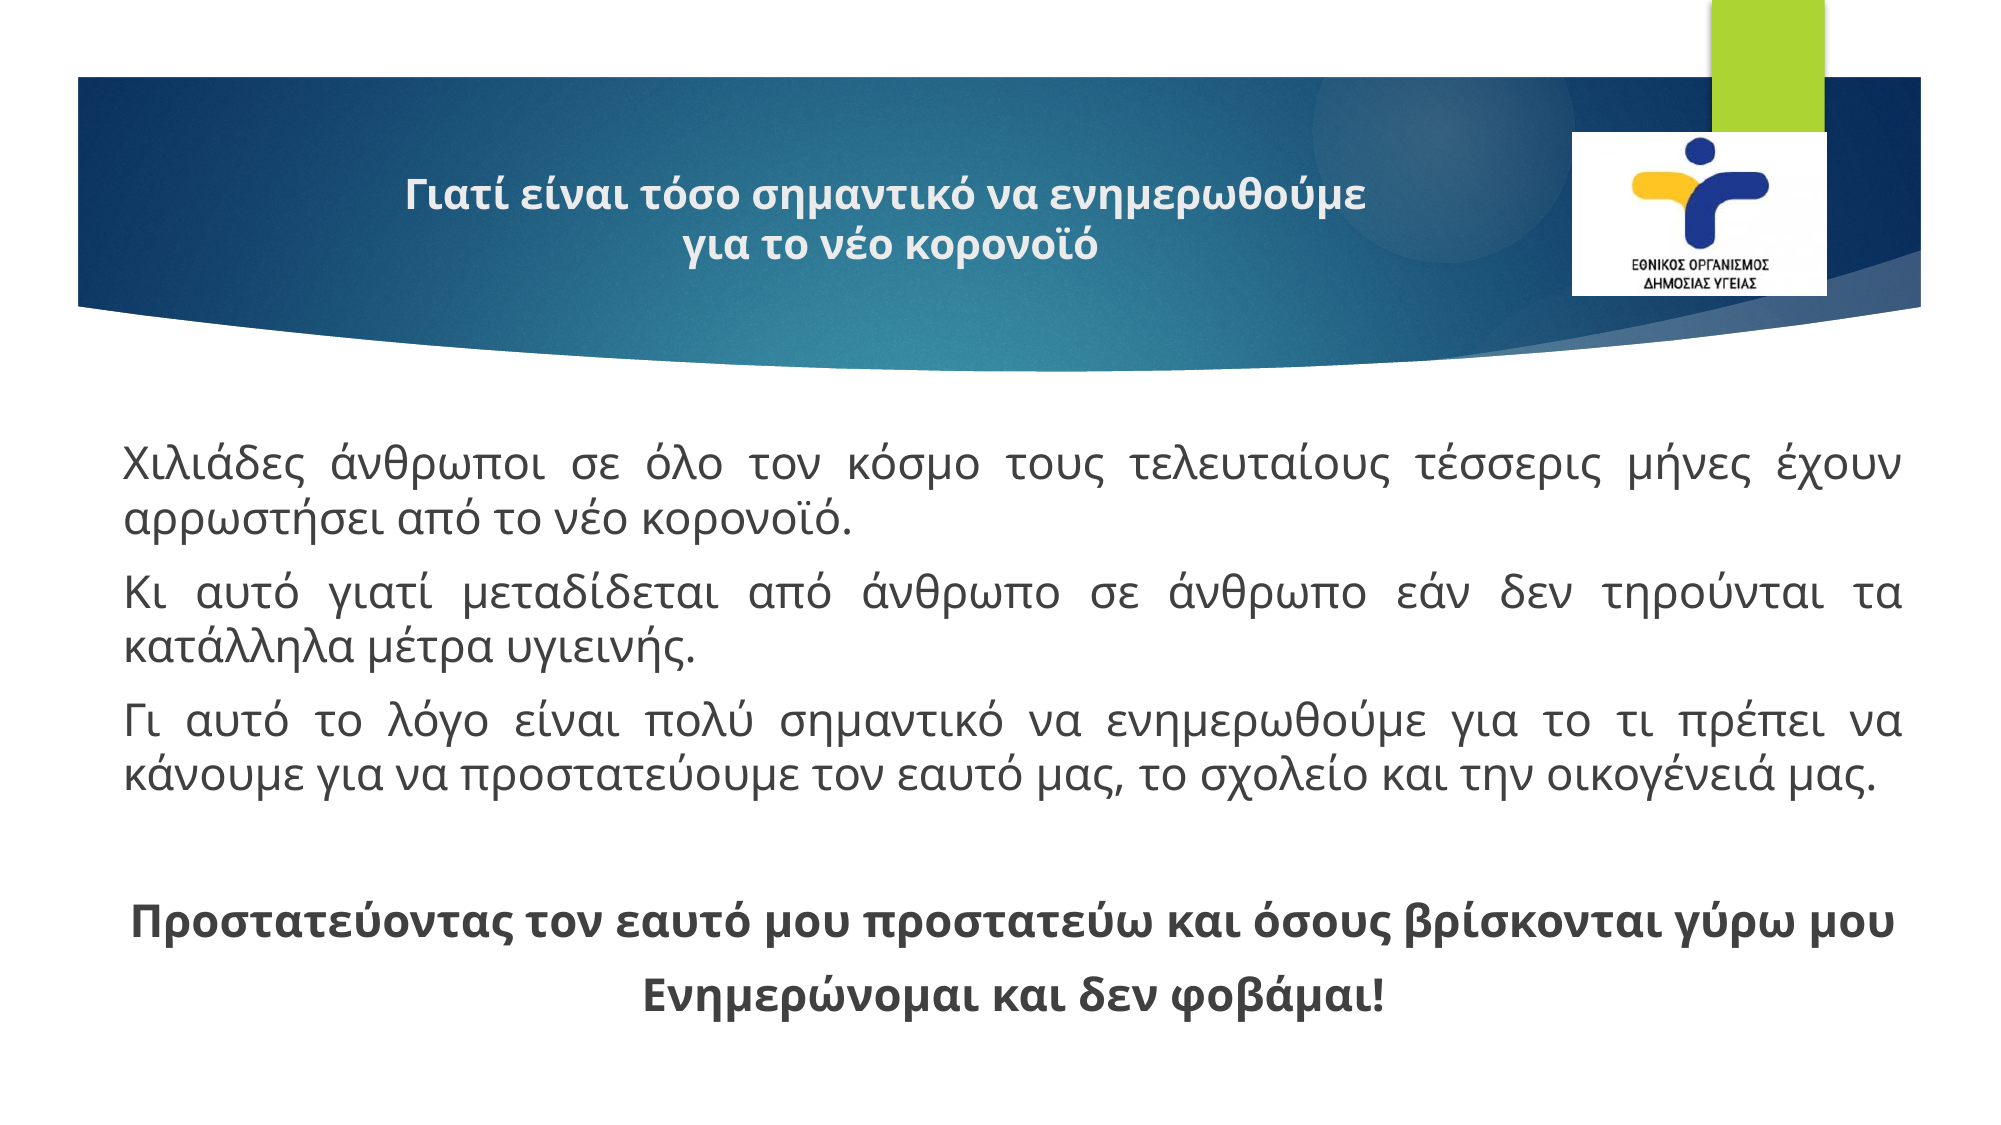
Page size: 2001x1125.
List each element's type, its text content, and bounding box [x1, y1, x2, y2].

picture [1571, 131, 1827, 296]
list Χιλιάδες άνθρωποι σε όλο τον κόσμο τους τελευταίους τέσσερις μήνες έχουν αρρωστήσει από το νέο κορονοϊό. Κι αυτό γιατί μεταδίδεται από άνθρωπο σε άνθρωπο εάν δεν τηρούνται τα κατάλληλα μέτρα υγιεινής. Γι αυτό το λόγο είναι πολύ σημαντικό να ενημερωθούμε για το τι πρέπει να κάνουμε για να προστατεύουμε τον εαυτό μας, το σχολείο και την οικογένειά μας. Προστατεύοντας τον εαυτό μου προστατεύω και όσους βρίσκονται γύρω μου Ενημερώνομαι και δεν φοβάμαι! [107, 427, 1920, 1048]
title Γιατί είναι τόσο σημαντικό να ενημερωθούμε για το νέο κορονoϊό [79, 159, 1566, 276]
